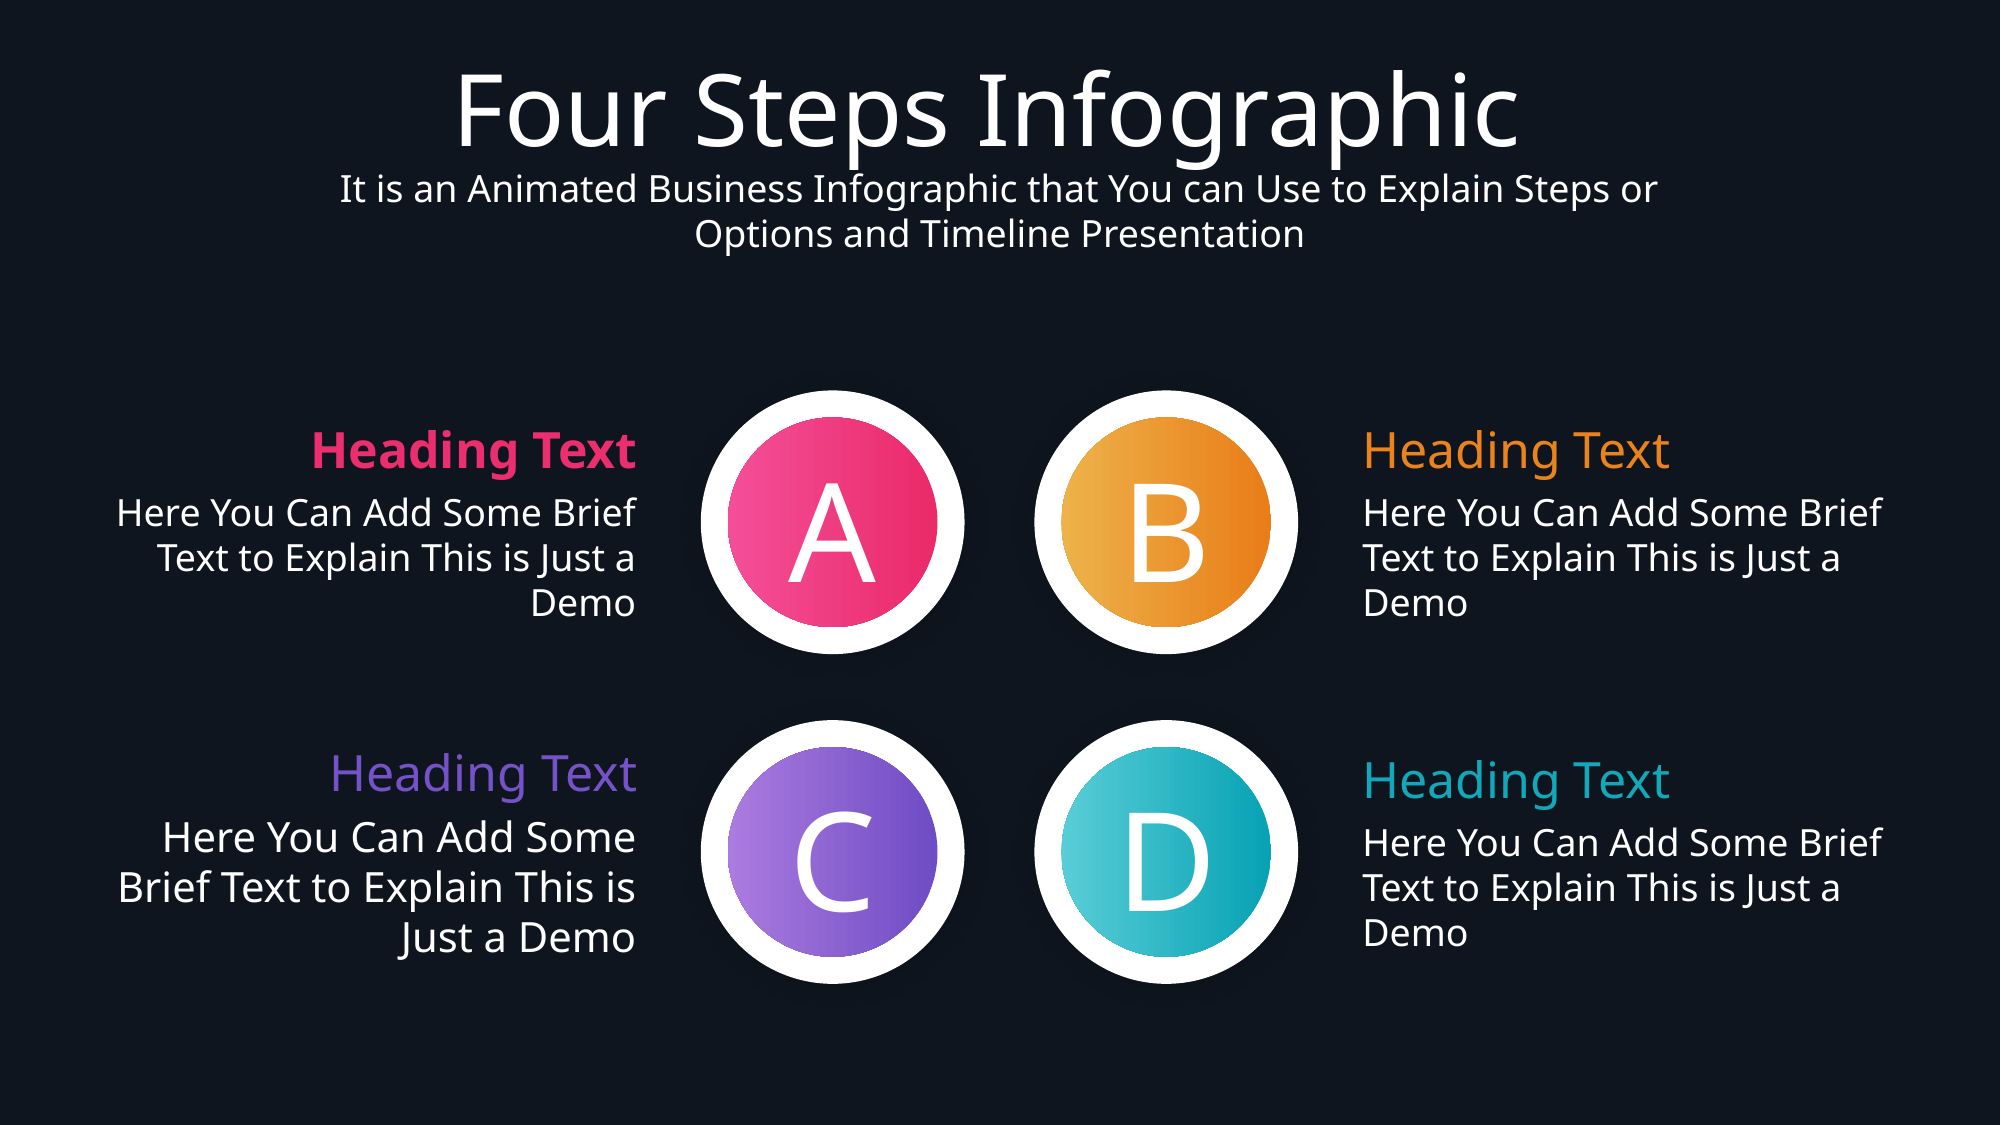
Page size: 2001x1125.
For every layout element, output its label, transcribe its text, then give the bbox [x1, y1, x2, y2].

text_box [1347, 741, 1919, 963]
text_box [1034, 720, 1299, 984]
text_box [700, 390, 965, 655]
text_box Four Steps Infographic [280, 38, 1719, 157]
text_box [1347, 411, 1919, 633]
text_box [82, 733, 653, 971]
text_box It is an Animated Business Infographic that You can Use to Explain Steps or Options and Timeline Presentation [280, 157, 1719, 263]
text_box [1034, 390, 1299, 655]
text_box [700, 720, 965, 984]
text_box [82, 411, 653, 633]
